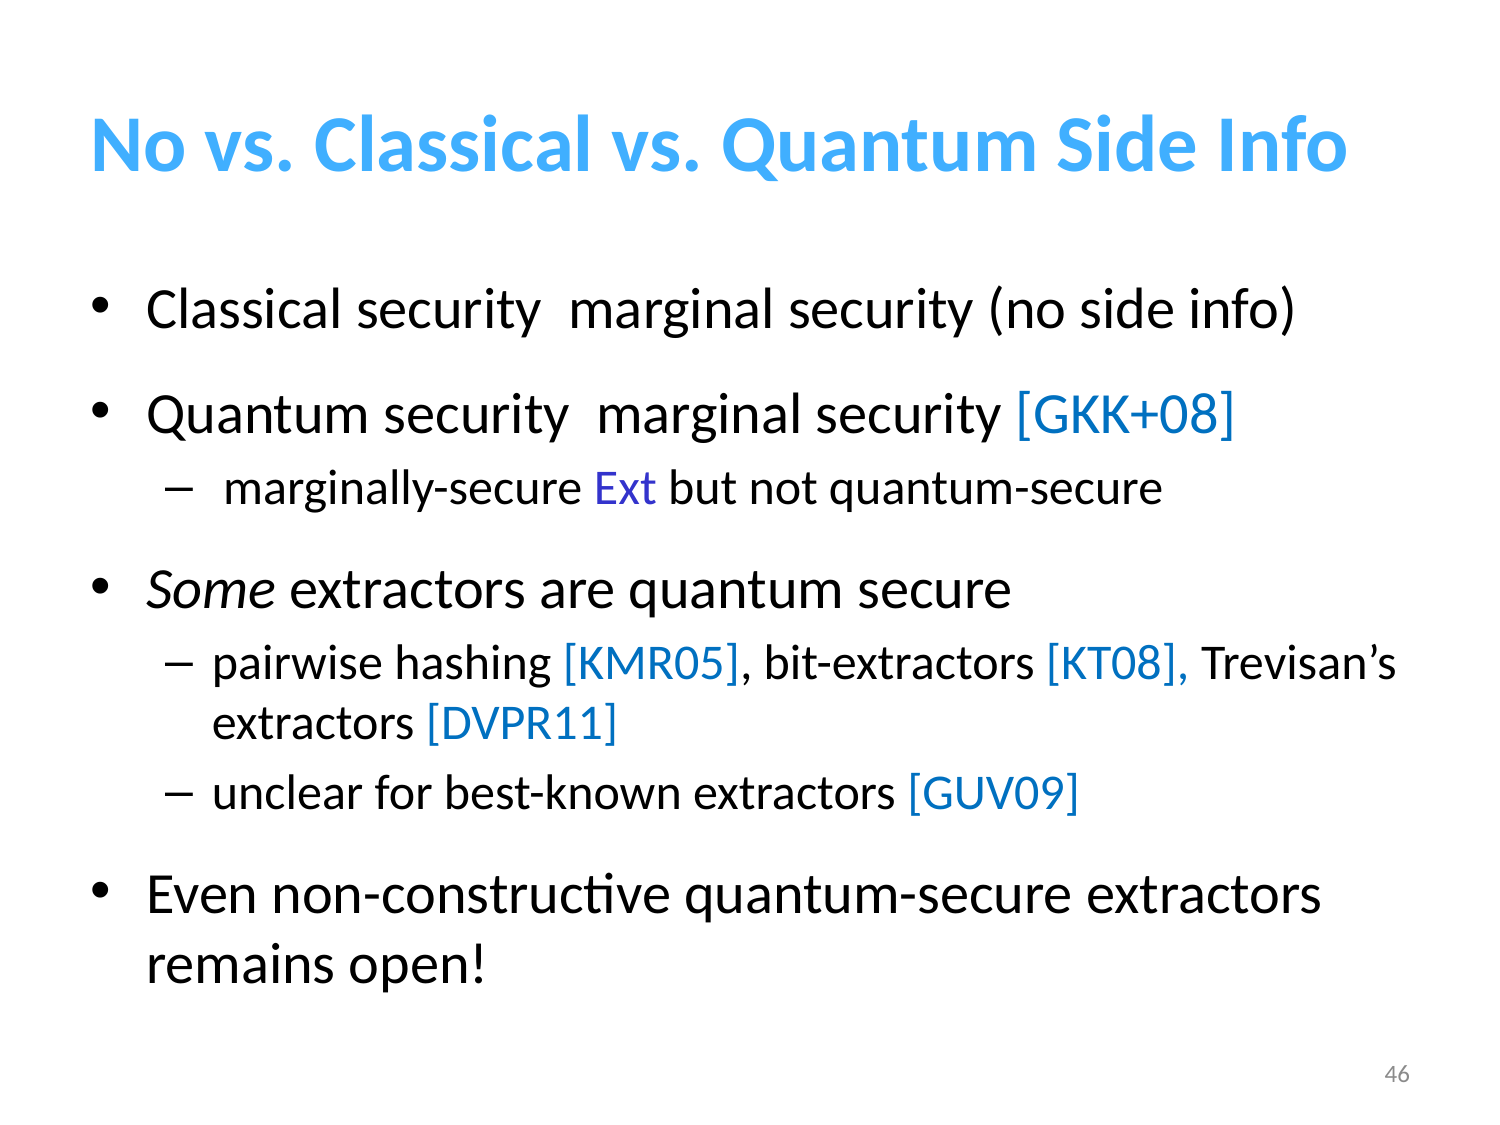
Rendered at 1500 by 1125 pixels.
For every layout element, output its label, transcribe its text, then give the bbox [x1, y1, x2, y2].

title No vs. Classical vs. Quantum Side Info [75, 45, 1425, 233]
slide_number 46 [1074, 1042, 1425, 1103]
